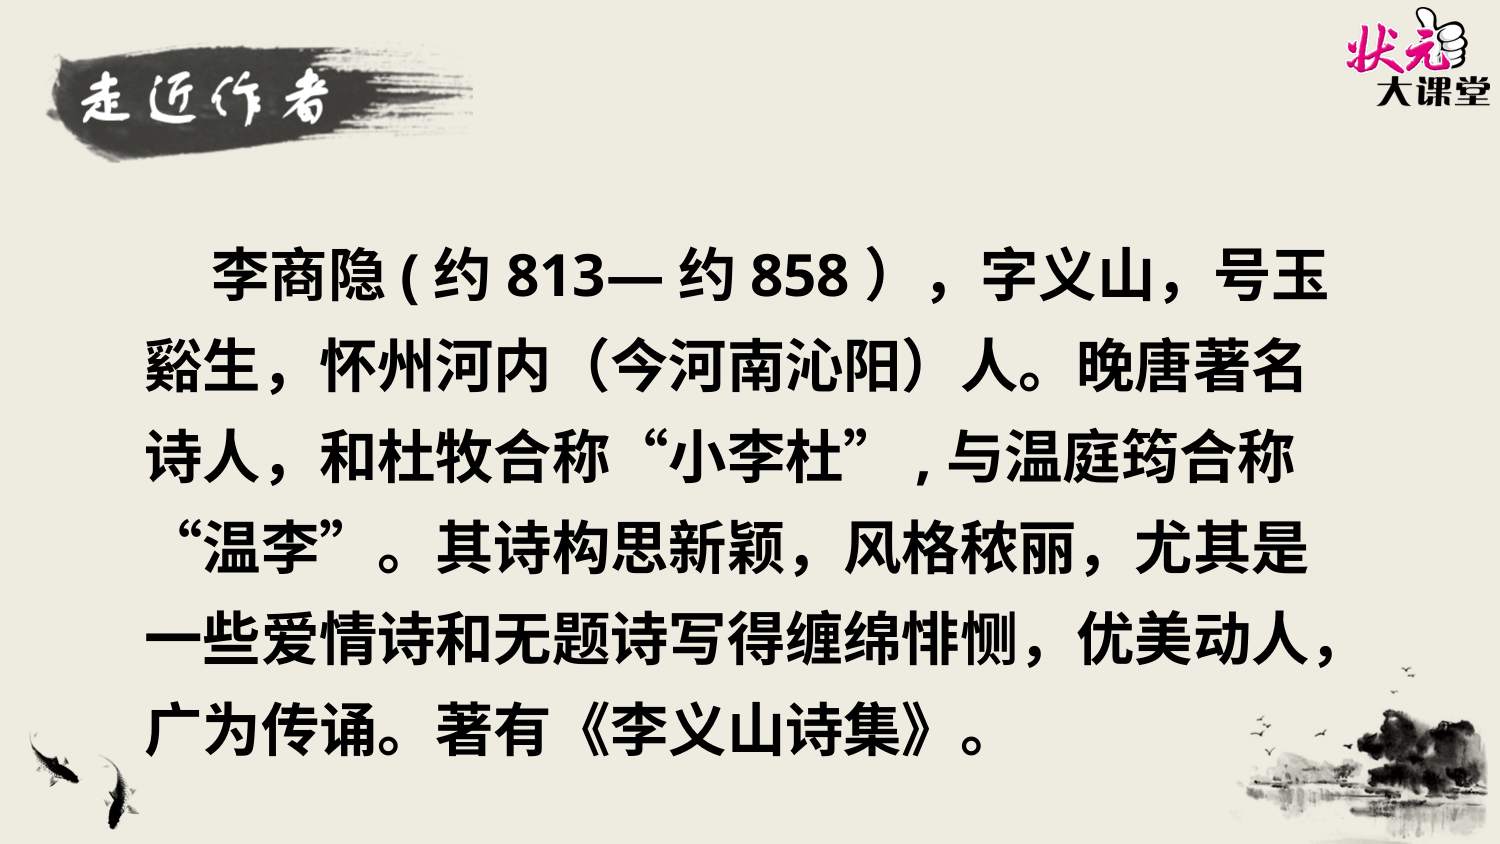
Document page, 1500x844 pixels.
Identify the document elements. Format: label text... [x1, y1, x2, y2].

text_box 李商隐(约813—约858），字义山，号玉谿生，怀州河内（今河南沁阳）人。晚唐著名诗人，和杜牧合称“小李杜”,与温庭筠合称“温李”。其诗构思新颖，风格秾丽，尤其是一些爱情诗和无题诗写得缠绵悱恻，优美动人，广为传诵。著有《李义山诗集》。 [129, 210, 1375, 771]
picture [0, 0, 1500, 844]
